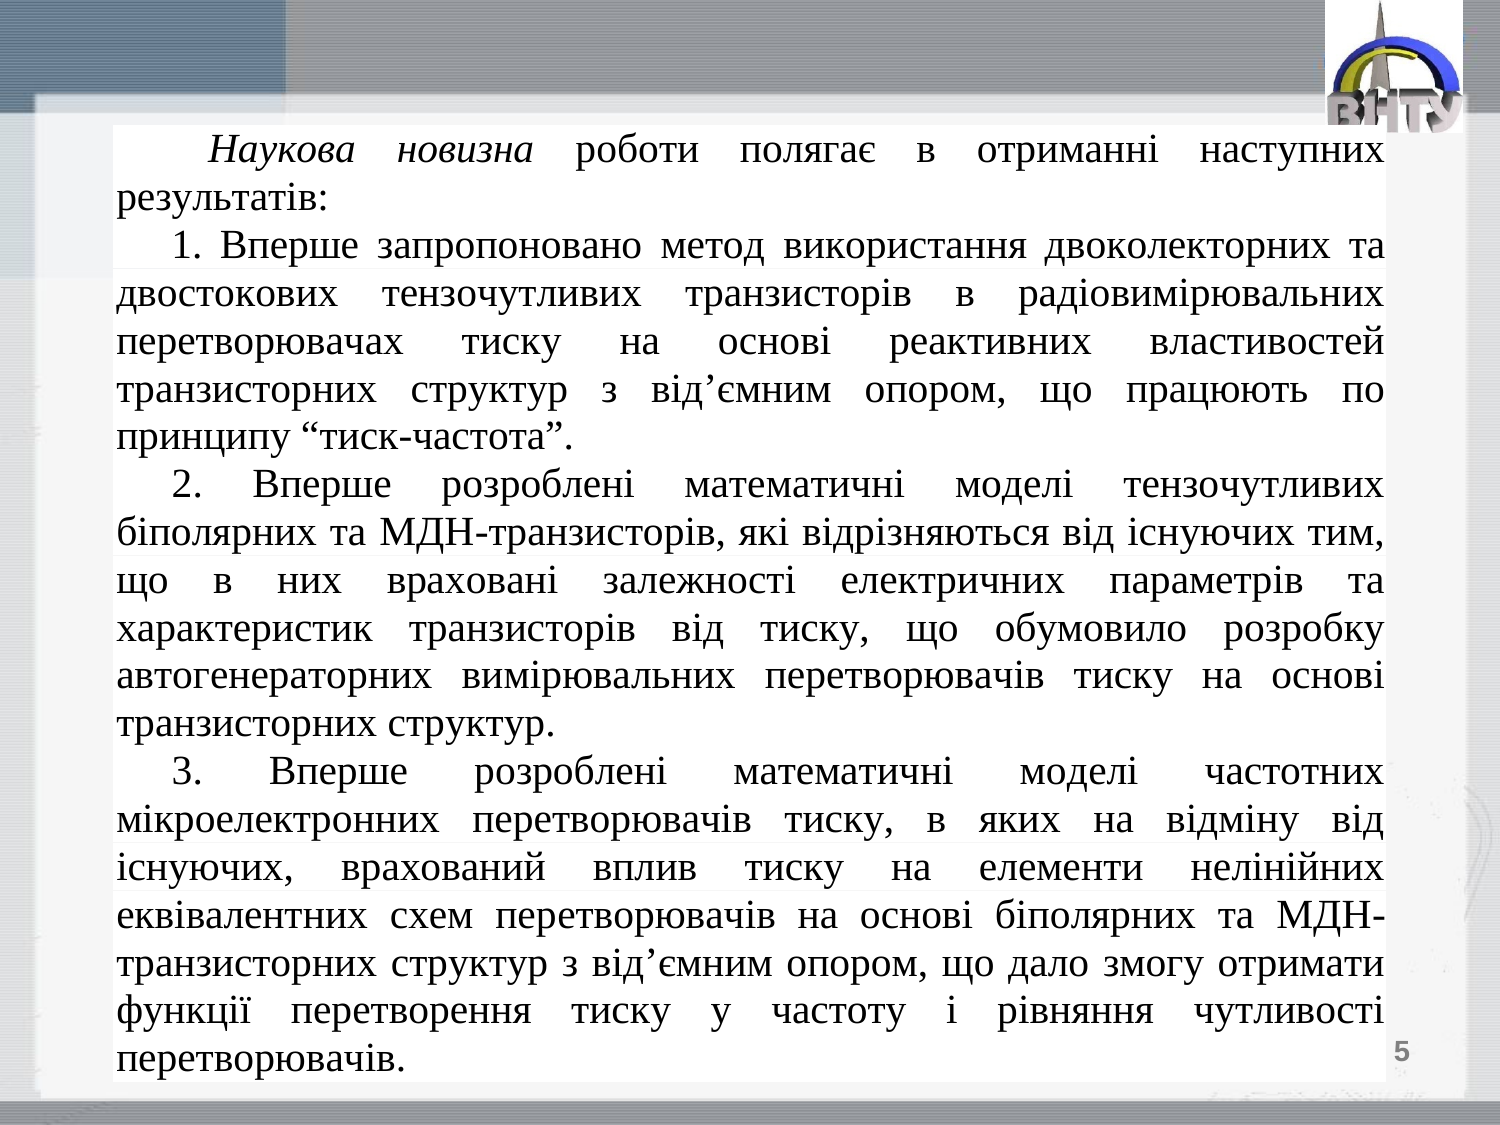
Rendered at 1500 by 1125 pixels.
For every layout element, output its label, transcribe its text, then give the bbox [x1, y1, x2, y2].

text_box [112, 124, 1389, 1125]
picture [0, 0, 1500, 1125]
slide_number 5 [1394, 1024, 1426, 1103]
